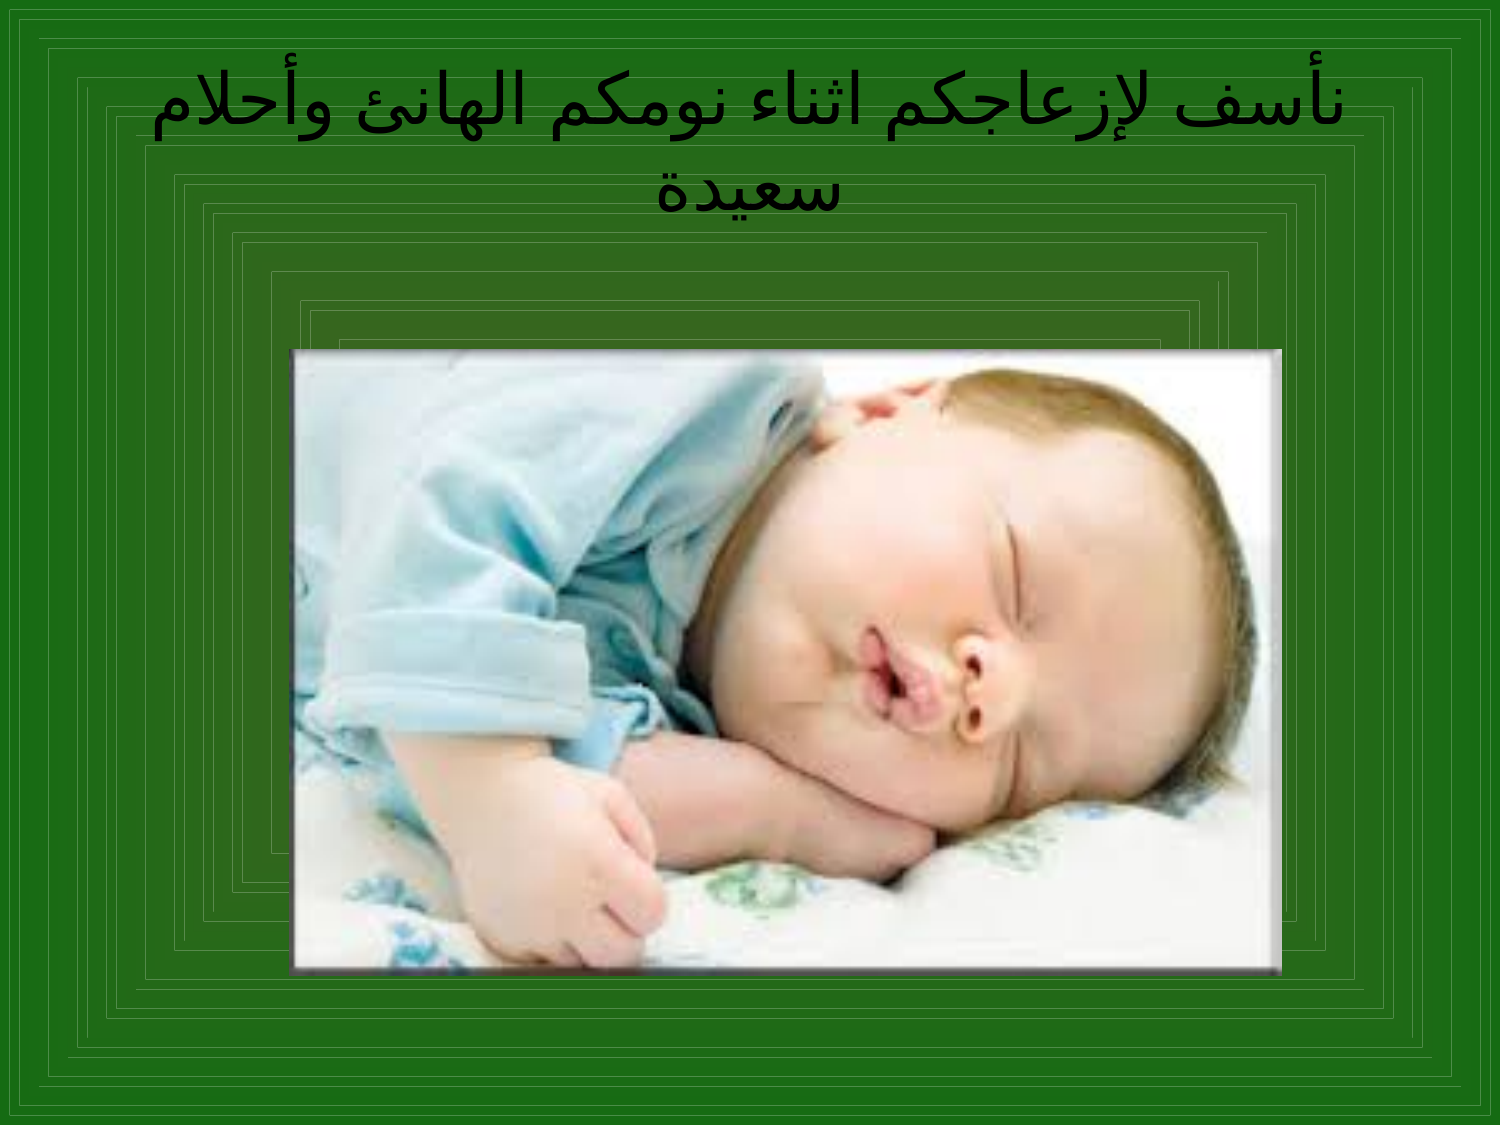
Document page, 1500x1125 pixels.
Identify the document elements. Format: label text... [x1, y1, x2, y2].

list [288, 349, 1282, 977]
title نأسف لإزعاجكم اثناء نومكم الهانئ وأحلام سعيدة [75, 45, 1425, 233]
